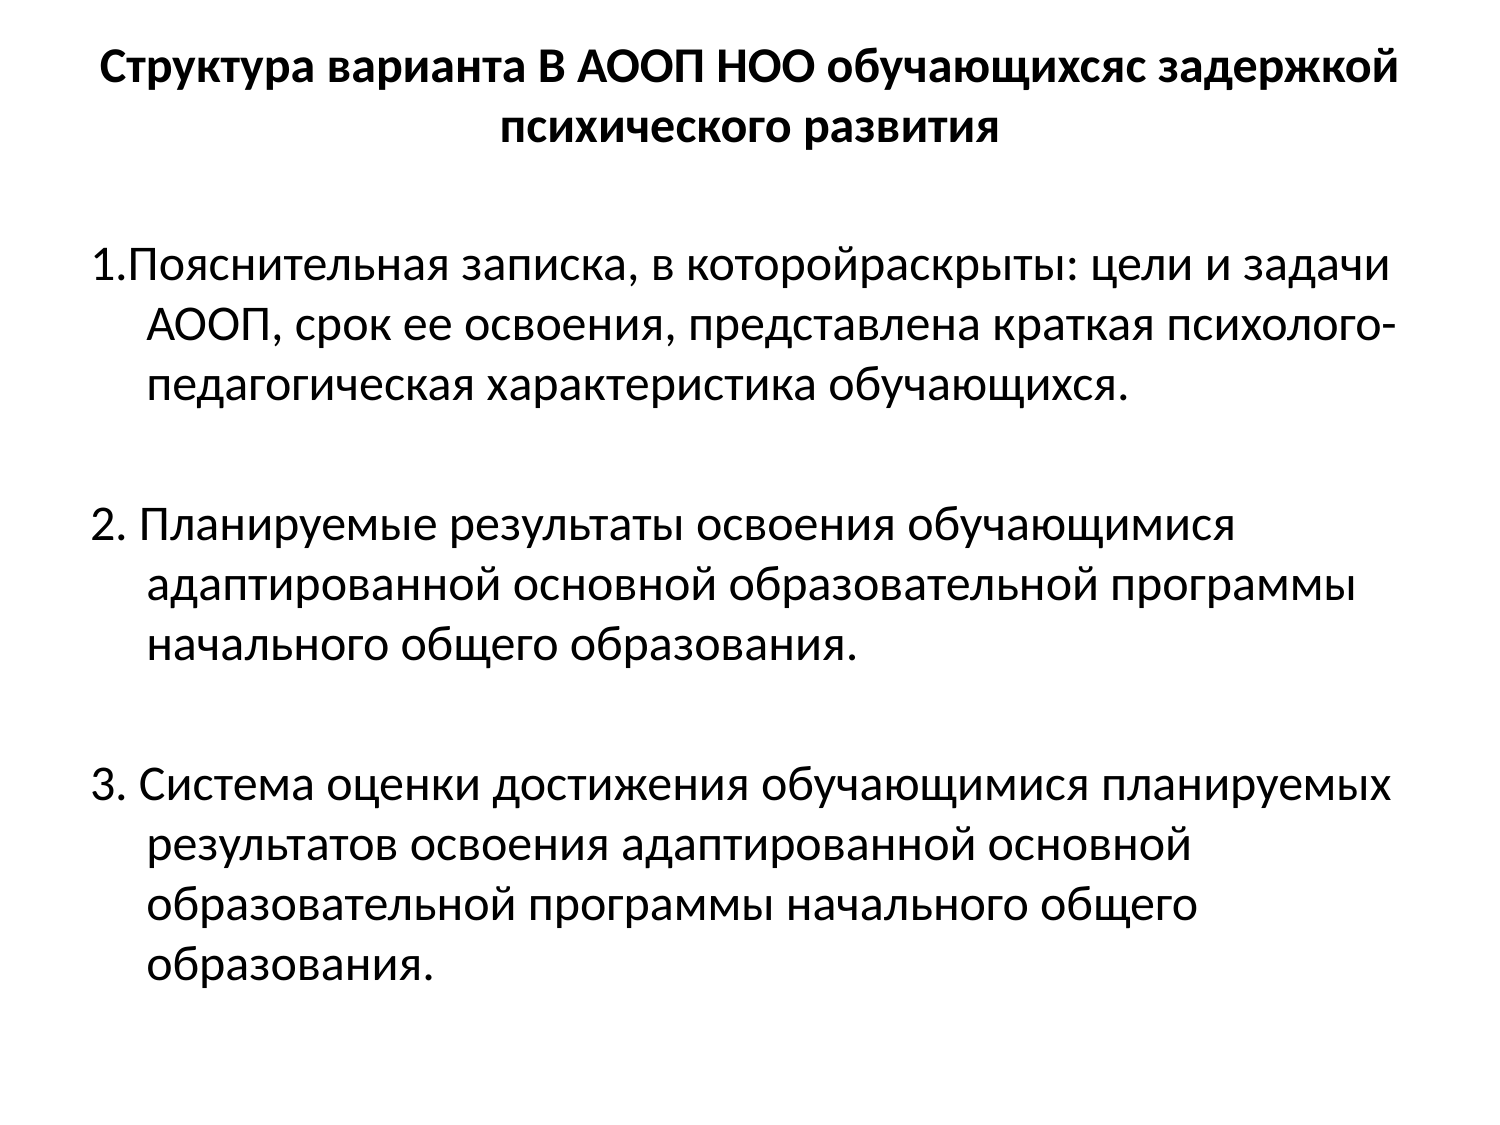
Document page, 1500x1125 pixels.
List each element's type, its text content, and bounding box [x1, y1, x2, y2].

title Структура варианта В АООП НОО обучающихсяс задержкой психического развития [75, 45, 1425, 141]
list 1.Пояснительная записка, в которойраскрыты: цели и задачи АООП, срок ее освоения, представлена краткая психолого-педагогическая характеристика обучающихся. 2. Планируемые результаты освоения обучающимися адаптированной основной образовательной программы начального общего образования. 3. Система оценки достижения обучающимися планируемых результатов освоения адаптированной основной образовательной программы начального общего образования. [75, 222, 1425, 1079]
